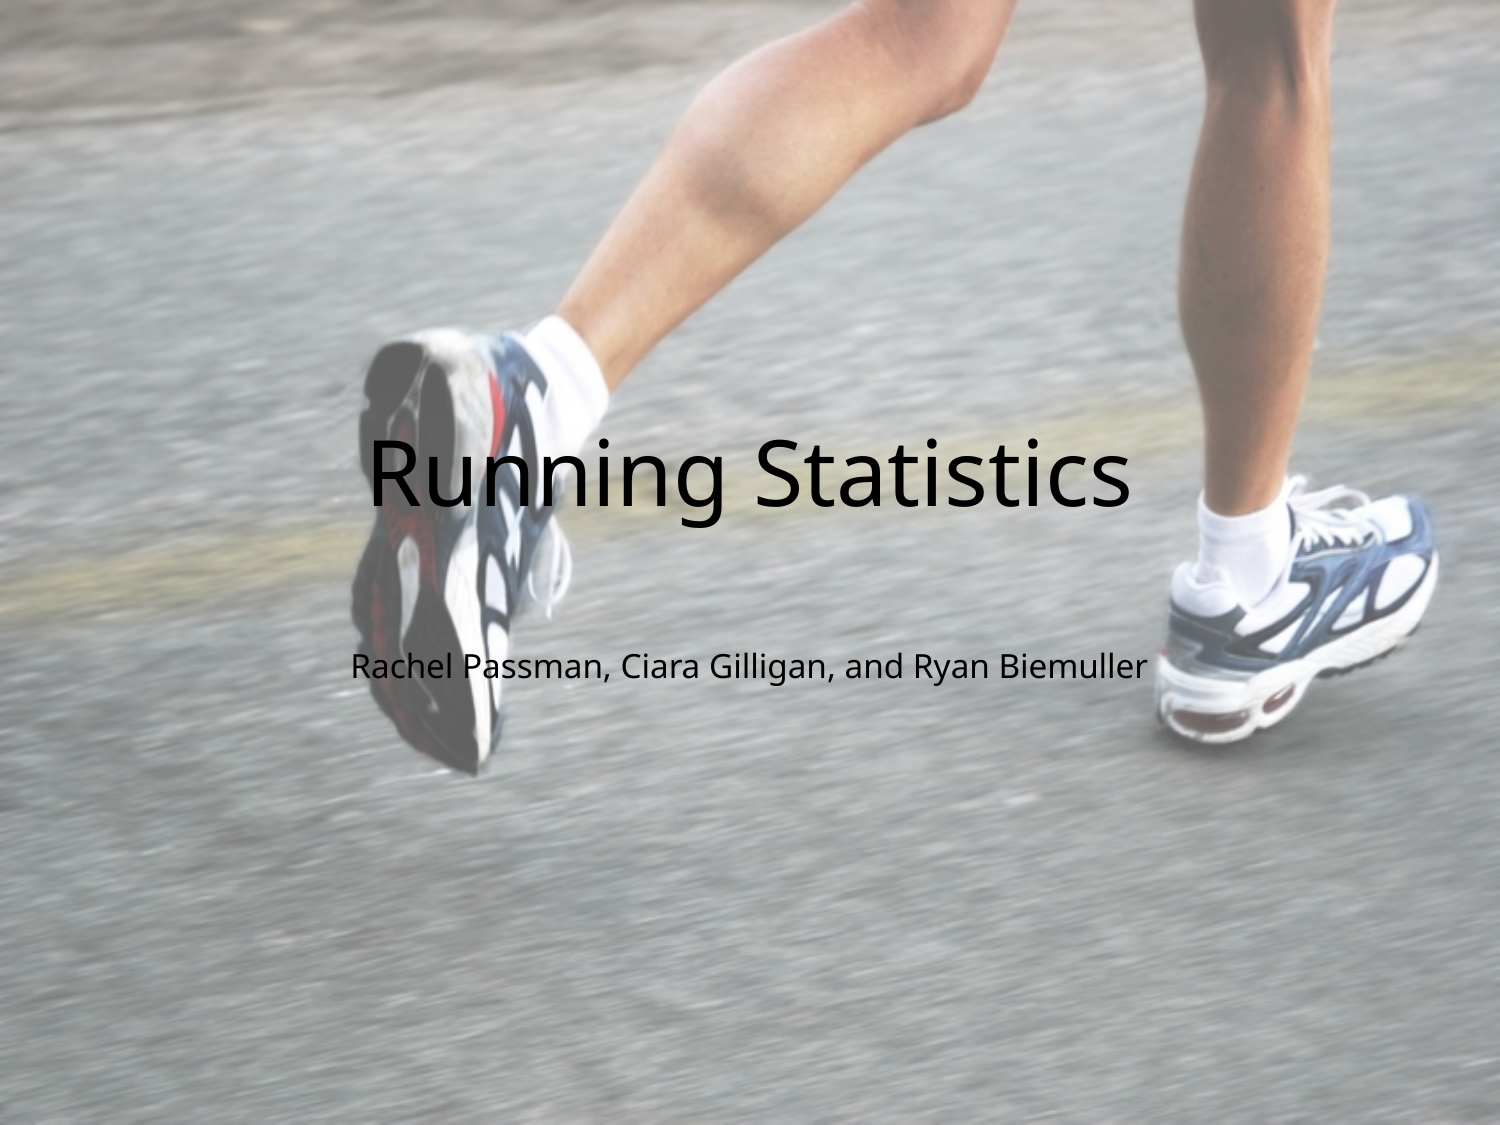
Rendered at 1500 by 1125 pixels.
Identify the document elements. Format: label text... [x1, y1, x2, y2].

title Running Statistics [112, 349, 1388, 591]
subtitle Rachel Passman, Ciara Gilligan, and Ryan Biemuller [225, 637, 1275, 925]
